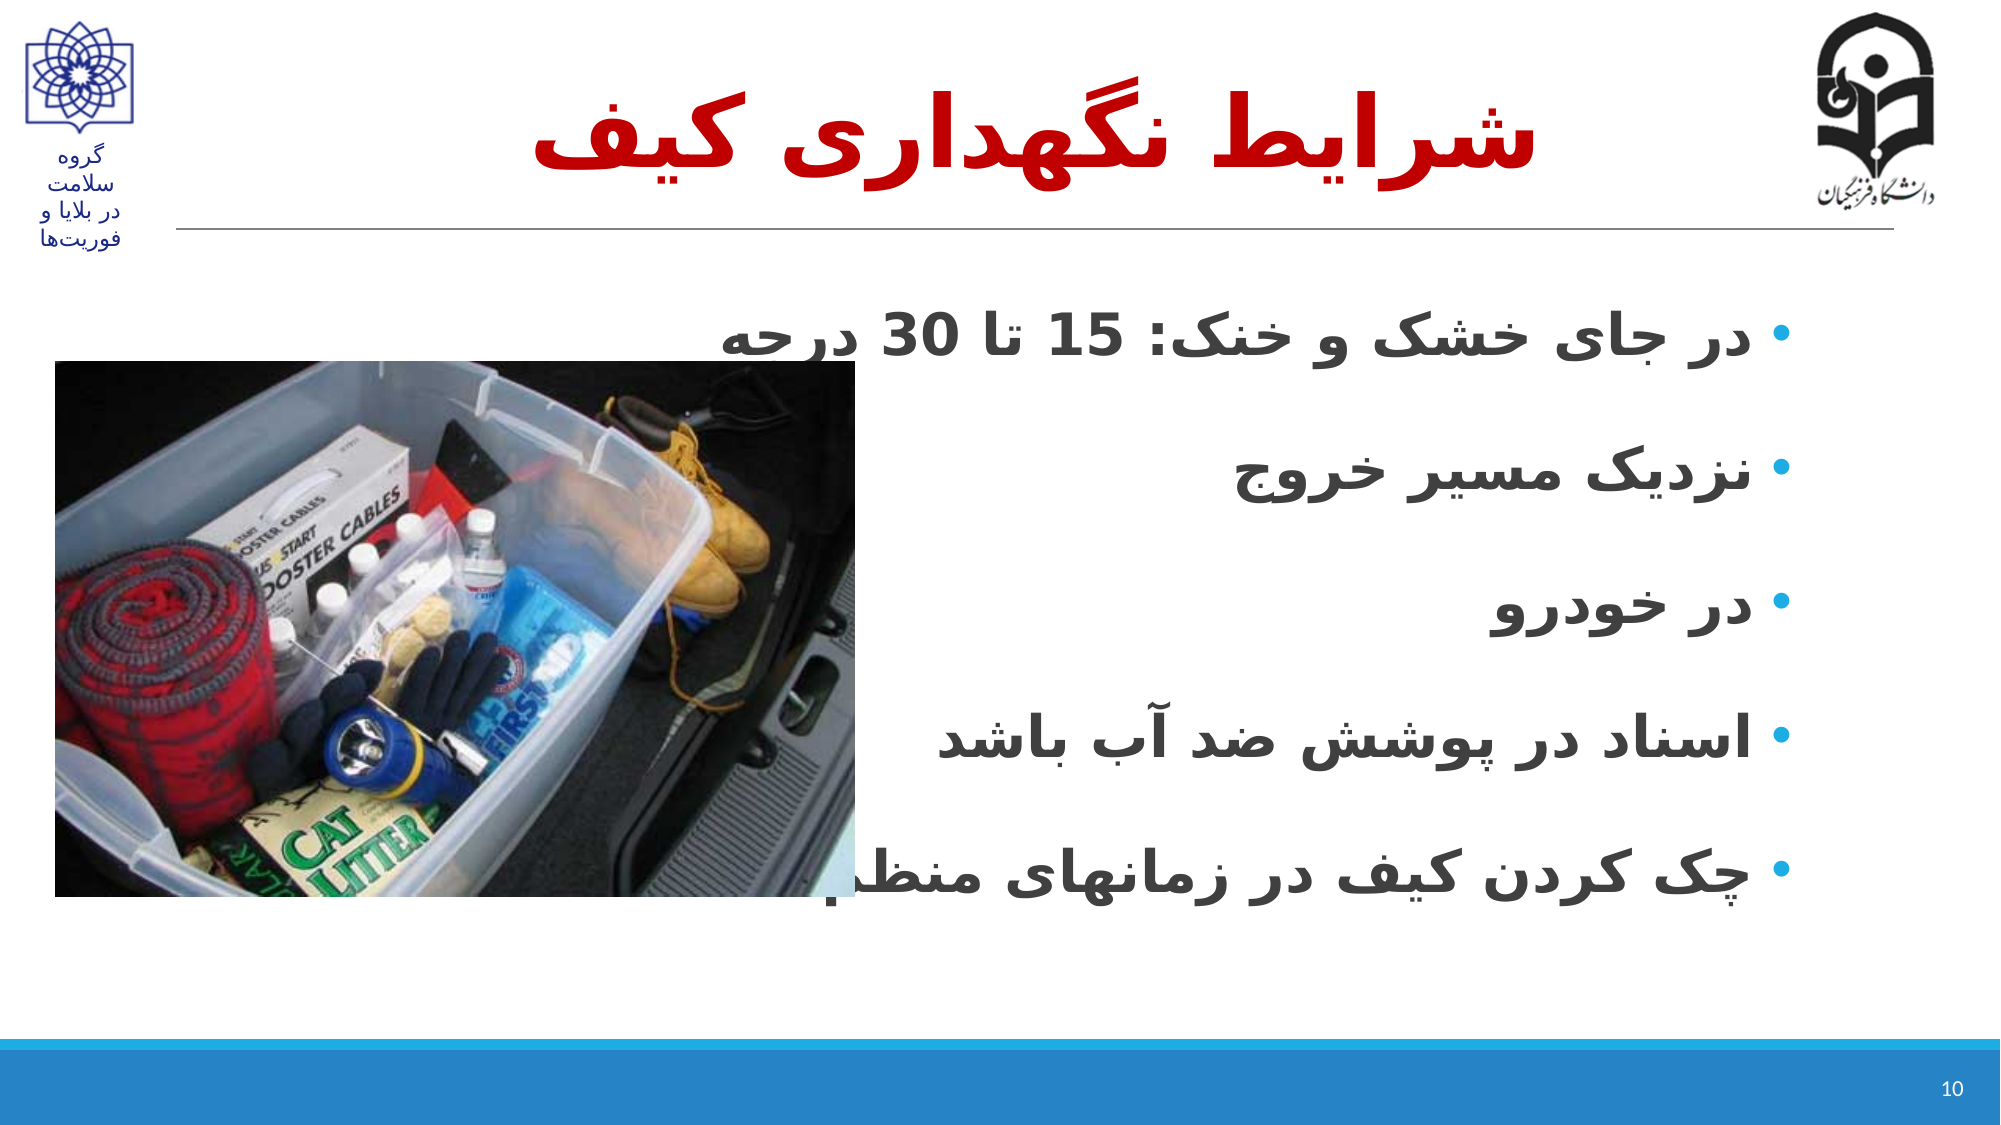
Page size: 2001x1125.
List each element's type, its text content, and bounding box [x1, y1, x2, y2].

title شرایط نگهداری کیف [177, 47, 1895, 227]
list در جای خشک و خنک: 15 تا 30 درجه نزدیک مسیر خروج در خودرو اسناد در پوشش ضد آب باشد چک کردن کیف در زمانهای منظم [177, 254, 1895, 963]
picture [54, 361, 856, 897]
slide_number 10 [1910, 1054, 1980, 1120]
picture [21, 18, 140, 137]
picture [1771, 8, 1980, 217]
